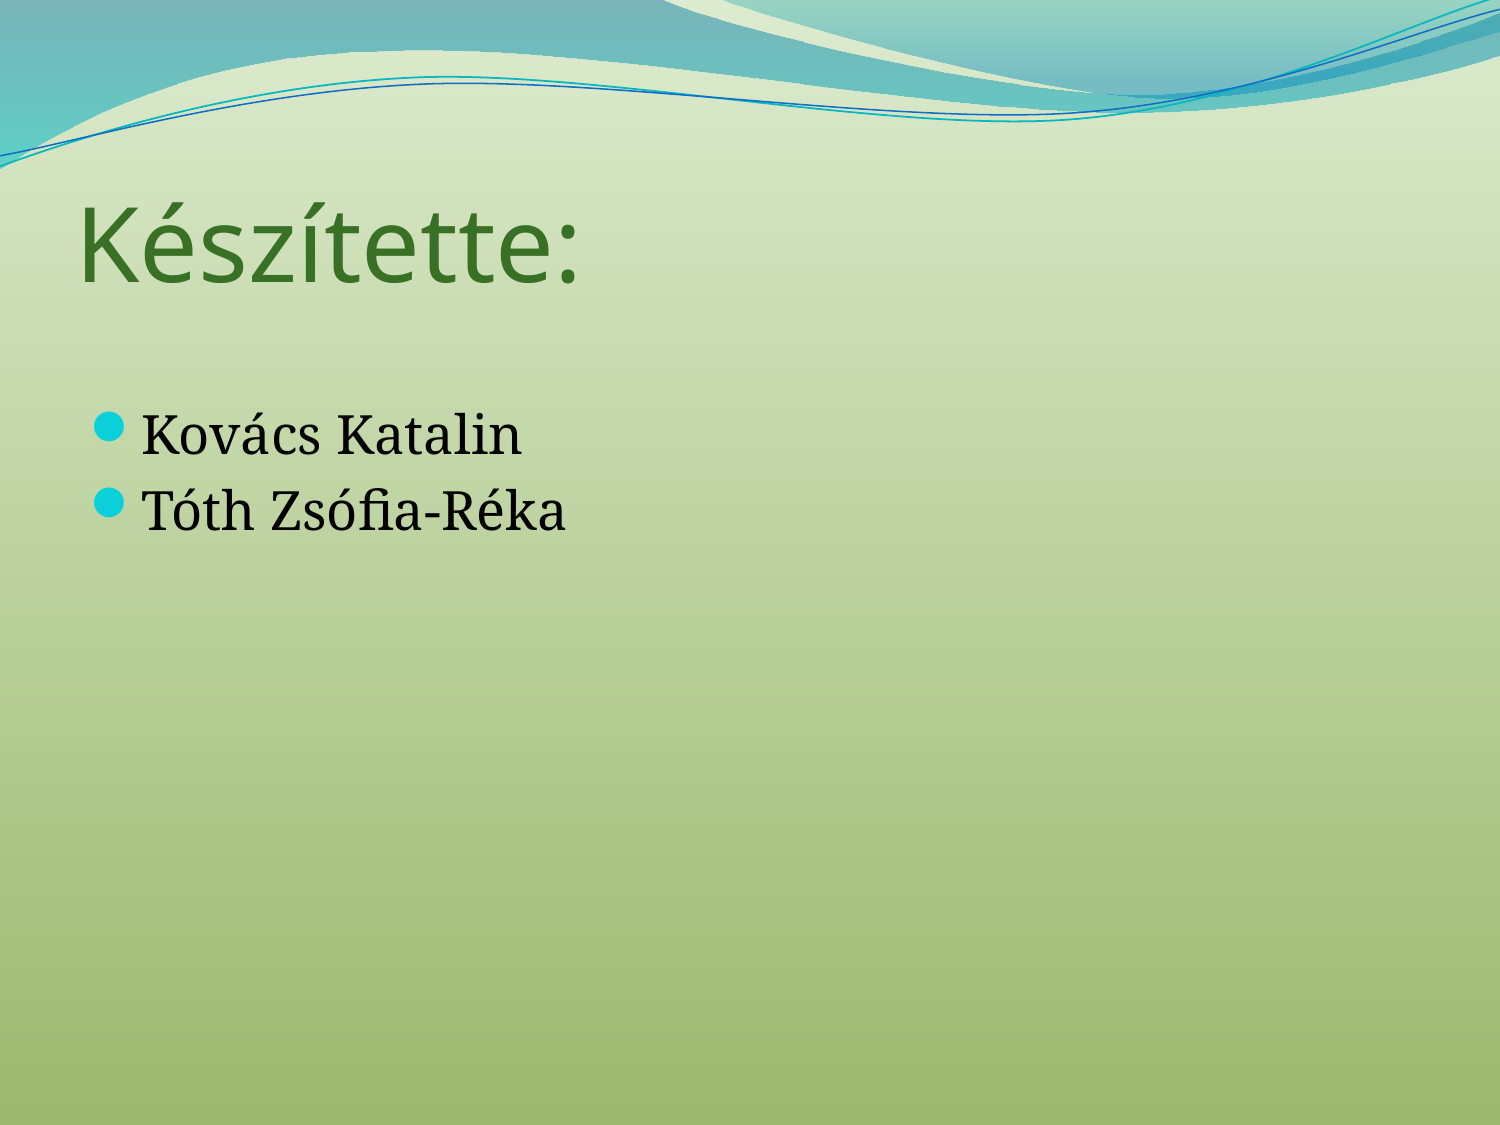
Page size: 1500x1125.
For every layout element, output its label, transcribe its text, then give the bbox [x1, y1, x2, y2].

title Készítette: [75, 115, 1425, 303]
list Kovács Katalin Tóth Zsófia-Réka [75, 317, 1425, 1038]
